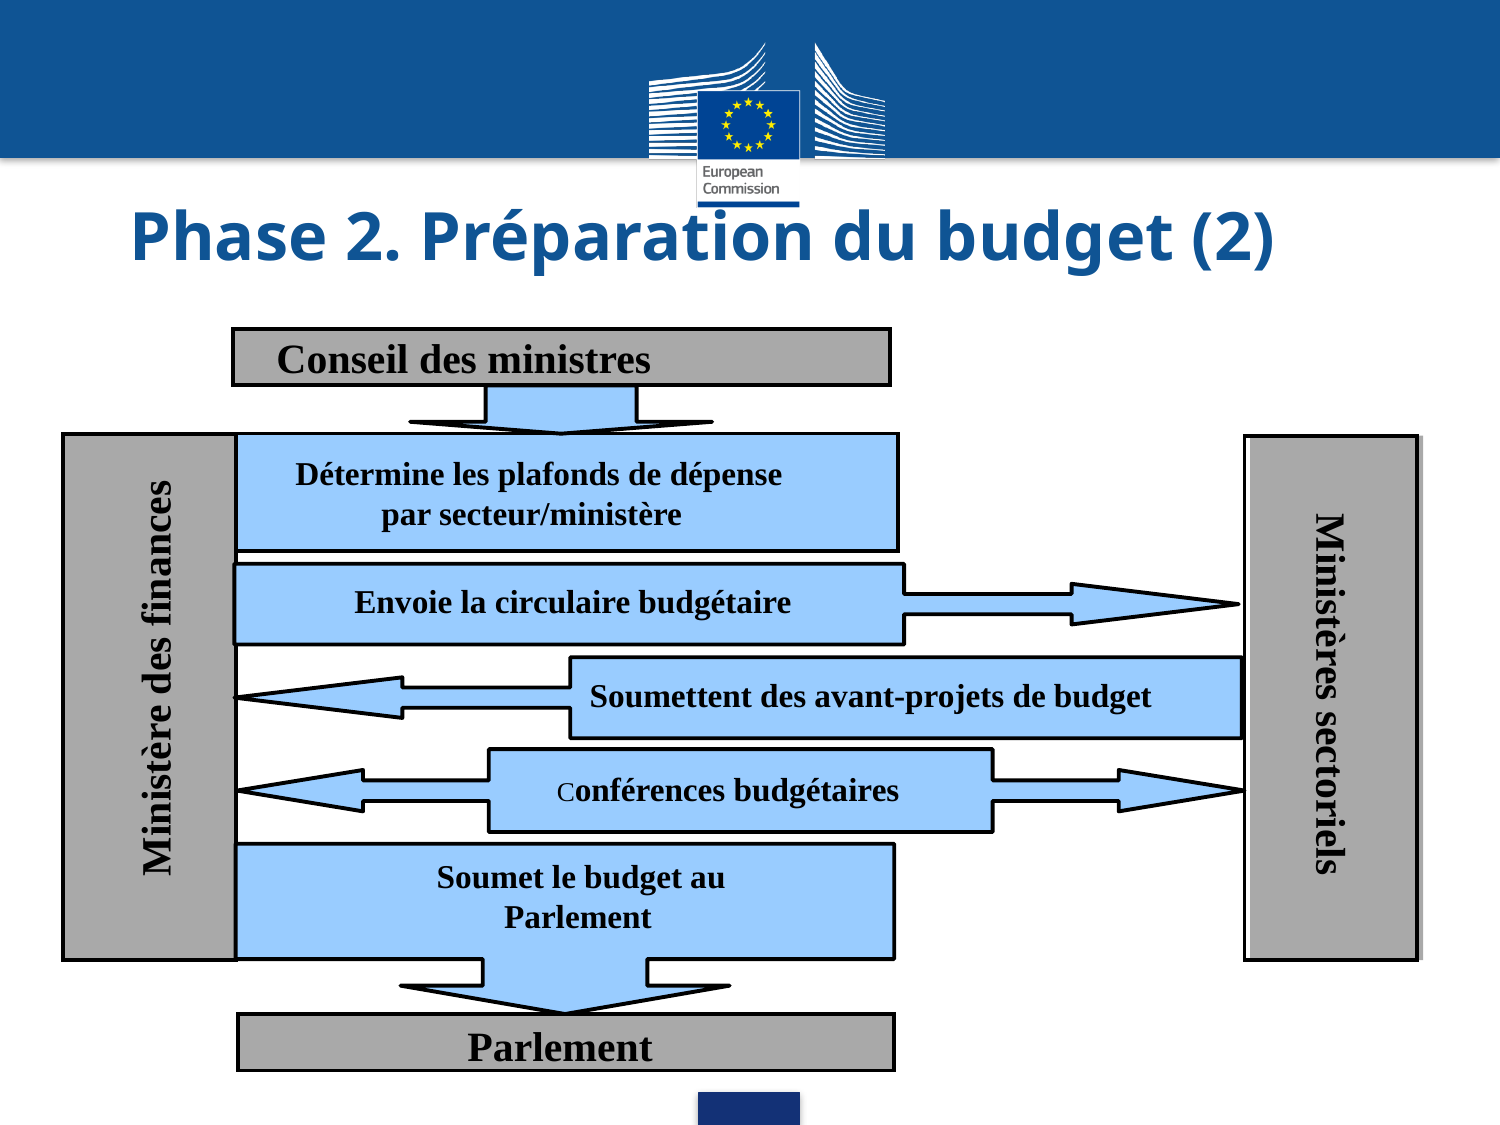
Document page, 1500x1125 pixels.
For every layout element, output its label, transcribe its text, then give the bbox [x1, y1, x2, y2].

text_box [37, 311, 1448, 1086]
picture [649, 42, 885, 185]
text_box Phase 2. Préparation du budget (2) [113, 185, 1483, 311]
